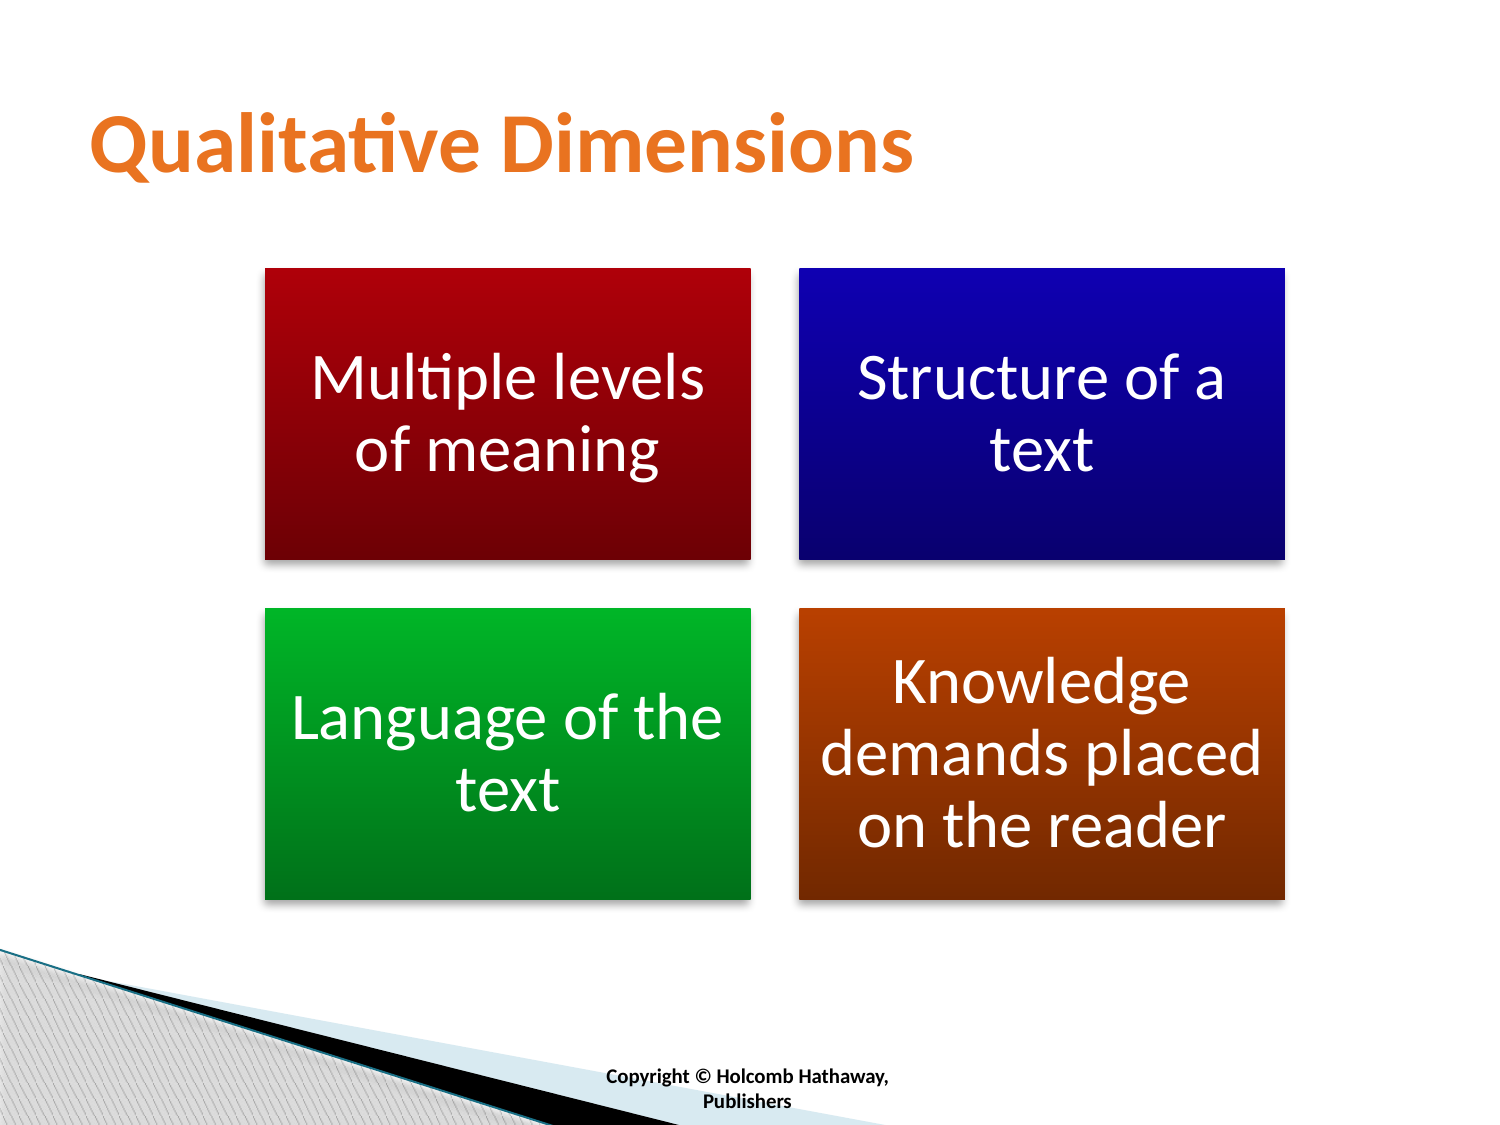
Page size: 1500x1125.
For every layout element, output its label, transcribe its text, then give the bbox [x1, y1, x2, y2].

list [137, 267, 1413, 901]
footer Copyright © Holcomb Hathaway, Publishers [0, 1051, 1500, 1125]
title Qualitative Dimensions [75, 45, 1425, 233]
